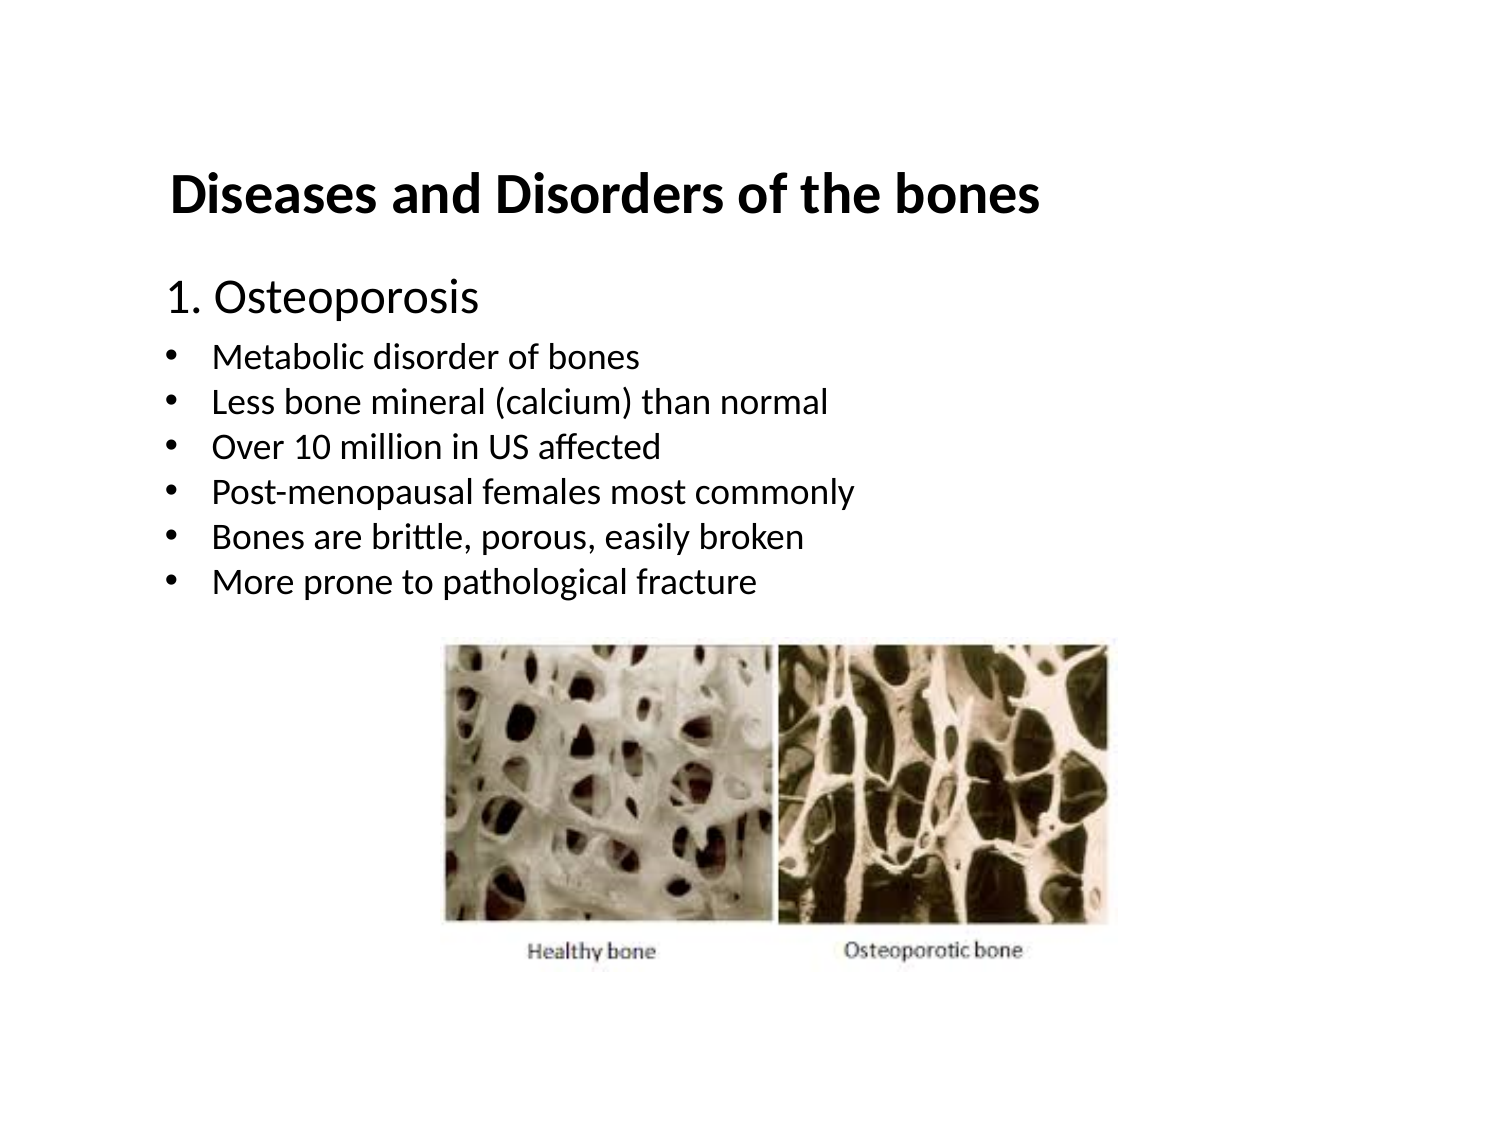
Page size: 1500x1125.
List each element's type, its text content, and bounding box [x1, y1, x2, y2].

title 1. Osteoporosis [150, 200, 1500, 388]
text_box Metabolic disorder of bones Less bone mineral (calcium) than normal Over 10 million in US affected Post-menopausal females most commonly Bones are brittle, porous, easily broken More prone to pathological fracture [149, 324, 900, 610]
text_box Diseases and Disorders of the bones [155, 147, 1057, 233]
picture [440, 637, 1118, 973]
